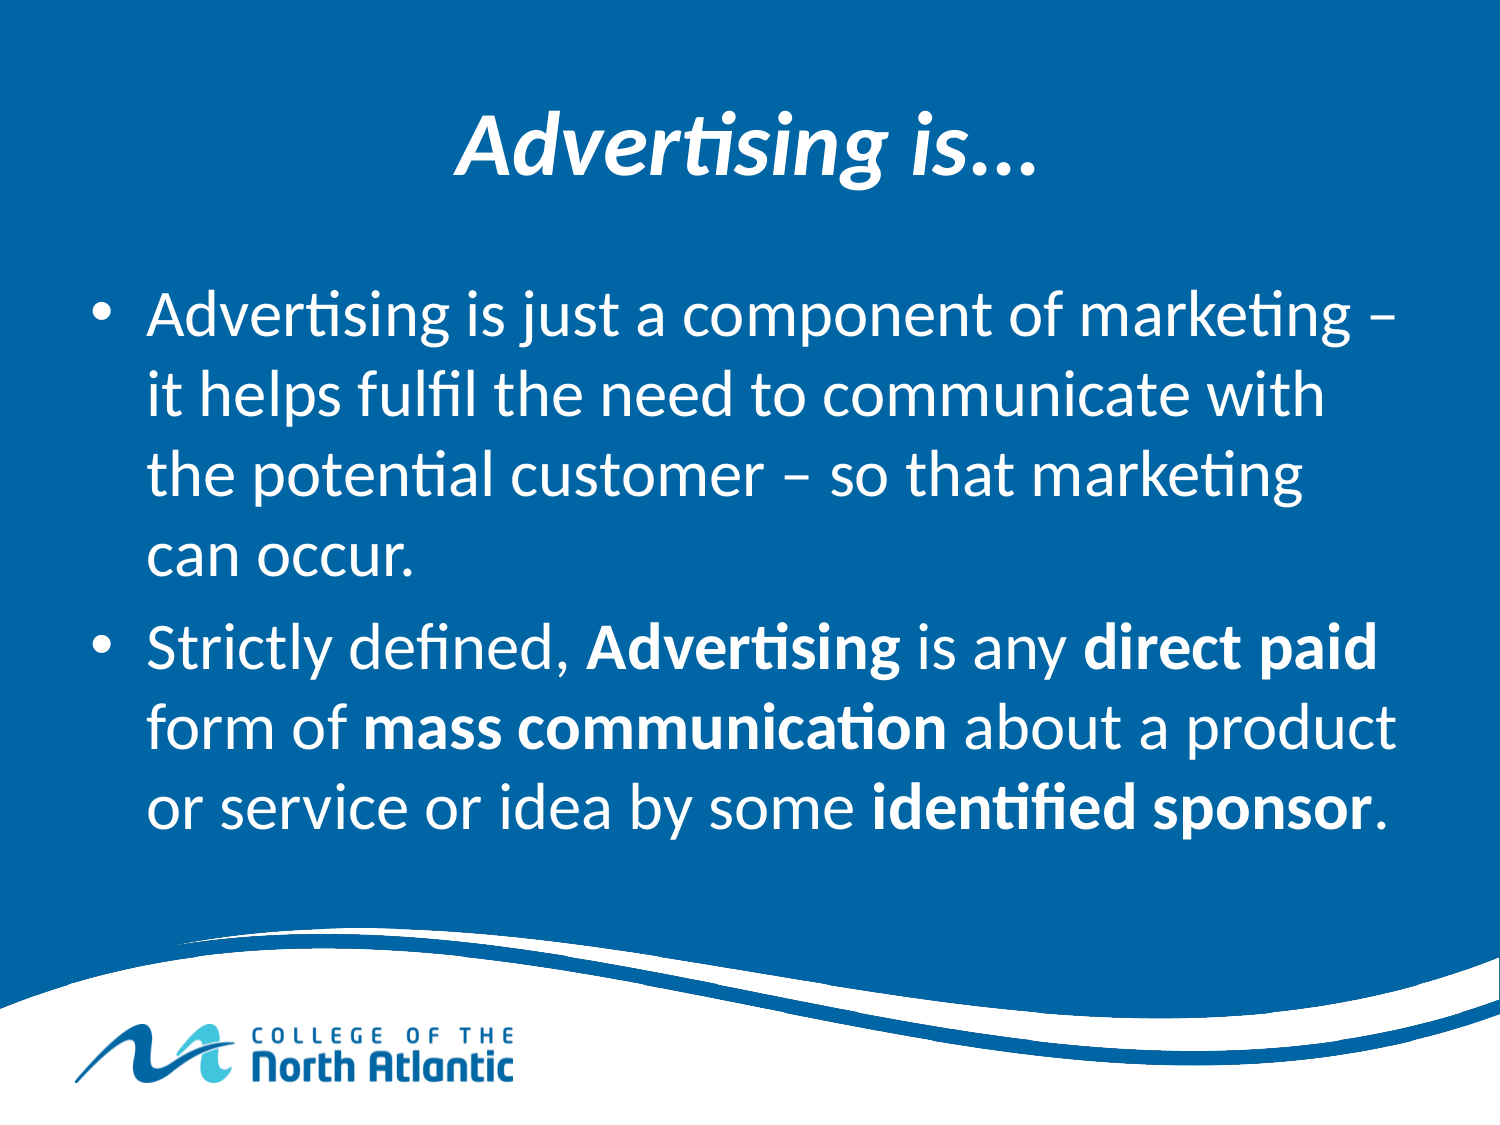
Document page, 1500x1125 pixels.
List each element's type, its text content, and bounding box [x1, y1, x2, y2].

list Advertising is just a component of marketing – it helps fulfil the need to communicate with the potential customer – so that marketing can occur. Strictly defined, Advertising is any direct paid form of mass communication about a product or service or idea by some identified sponsor. [75, 262, 1425, 900]
picture [0, 928, 1500, 1125]
title Advertising is... [75, 45, 1425, 233]
